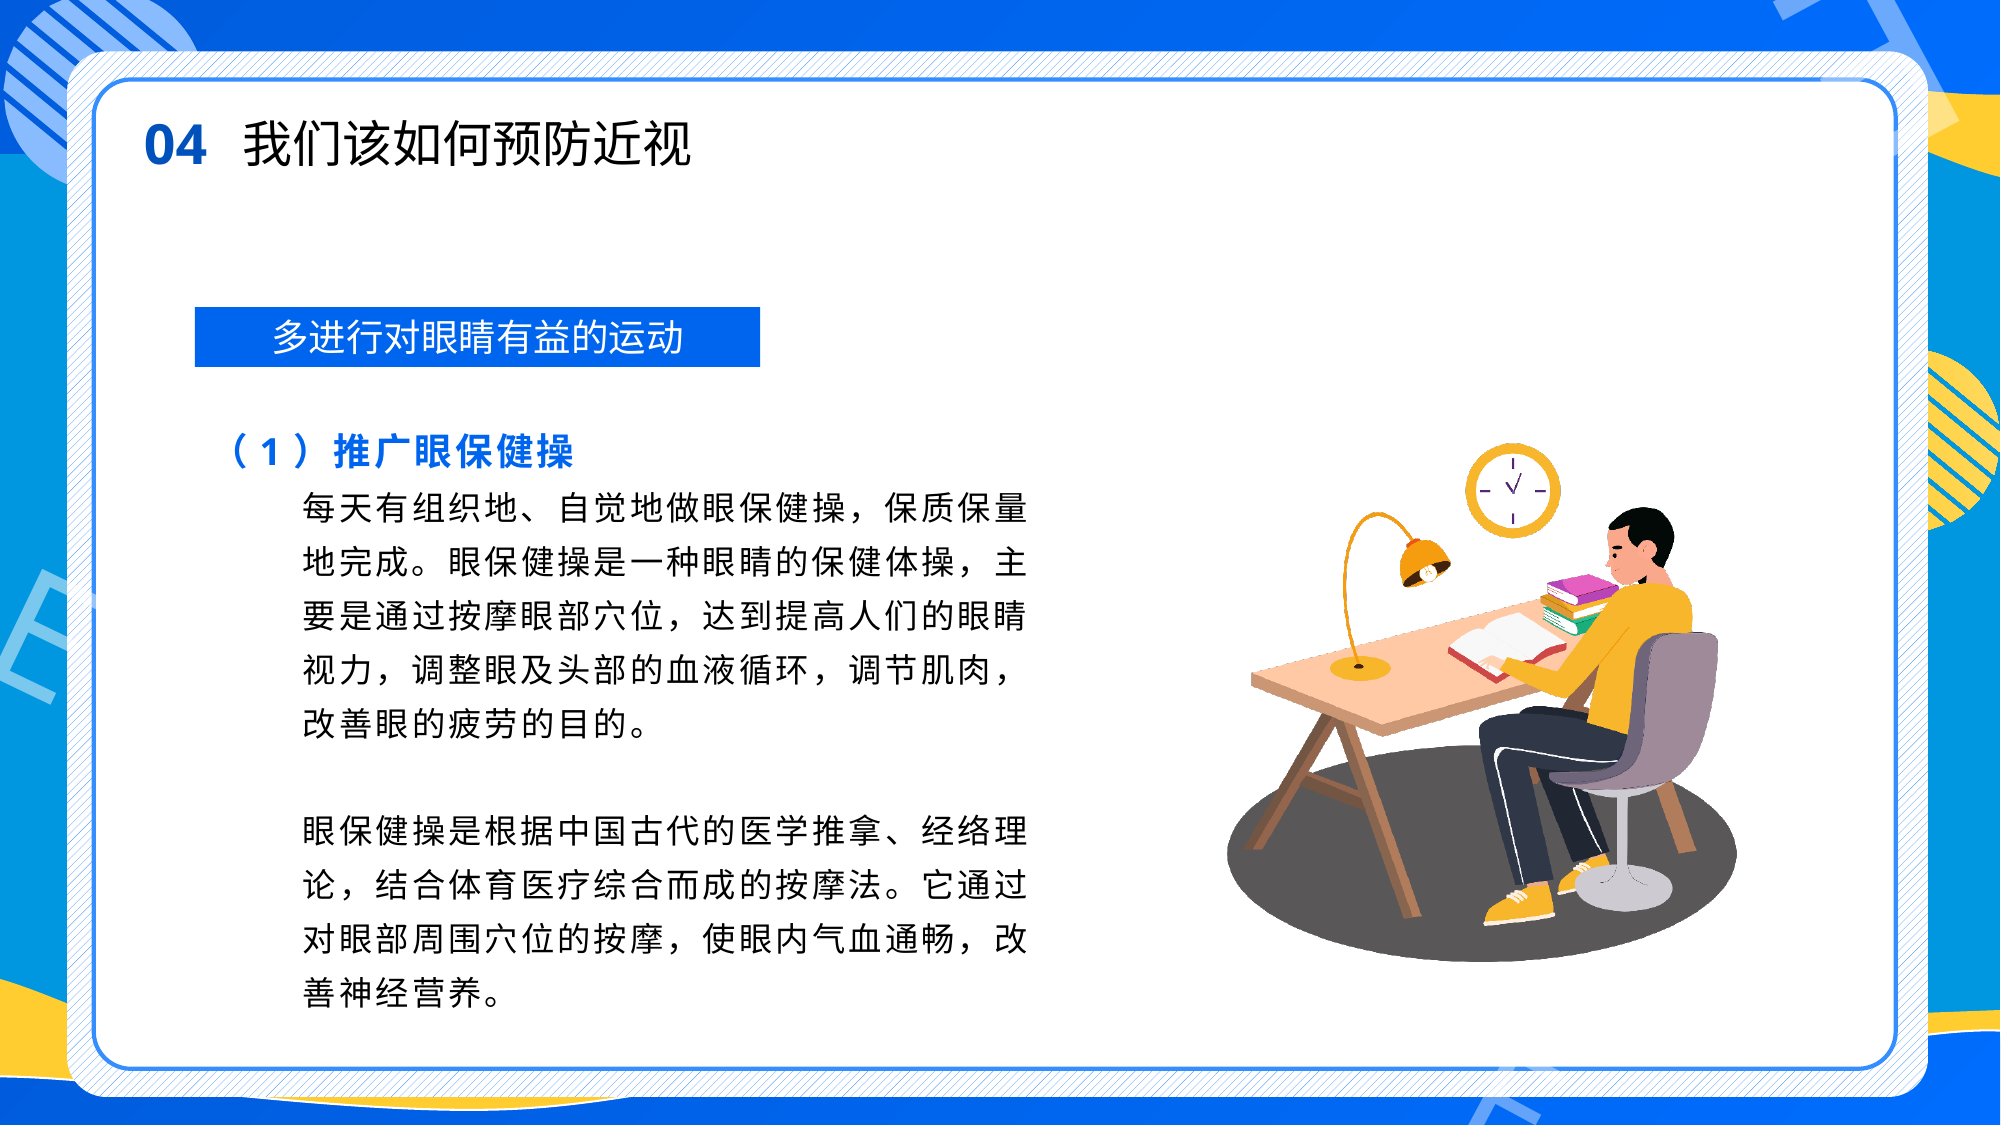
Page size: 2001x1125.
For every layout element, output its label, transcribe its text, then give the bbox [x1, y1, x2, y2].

text_box （1）推广眼保健操 每天有组织地、自觉地做眼保健操，保质保量 地完成。眼保健操是一种眼睛的保健体操，主 要是通过按摩眼部穴位，达到提高人们的眼睛 视力，调整眼及头部的血液循环，调节肌肉， 改善眼的疲劳的目的。 眼保健操是根据中国古代的医学推拿、经络理 论，结合体育医疗综合而成的按摩法。它通过 对眼部周围穴位的按摩，使眼内气血通畅，改 善神经营养。 [195, 405, 1071, 1020]
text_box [125, 101, 800, 185]
picture [1188, 404, 1776, 992]
text_box 多进行对眼睛有益的运动 [194, 307, 761, 367]
